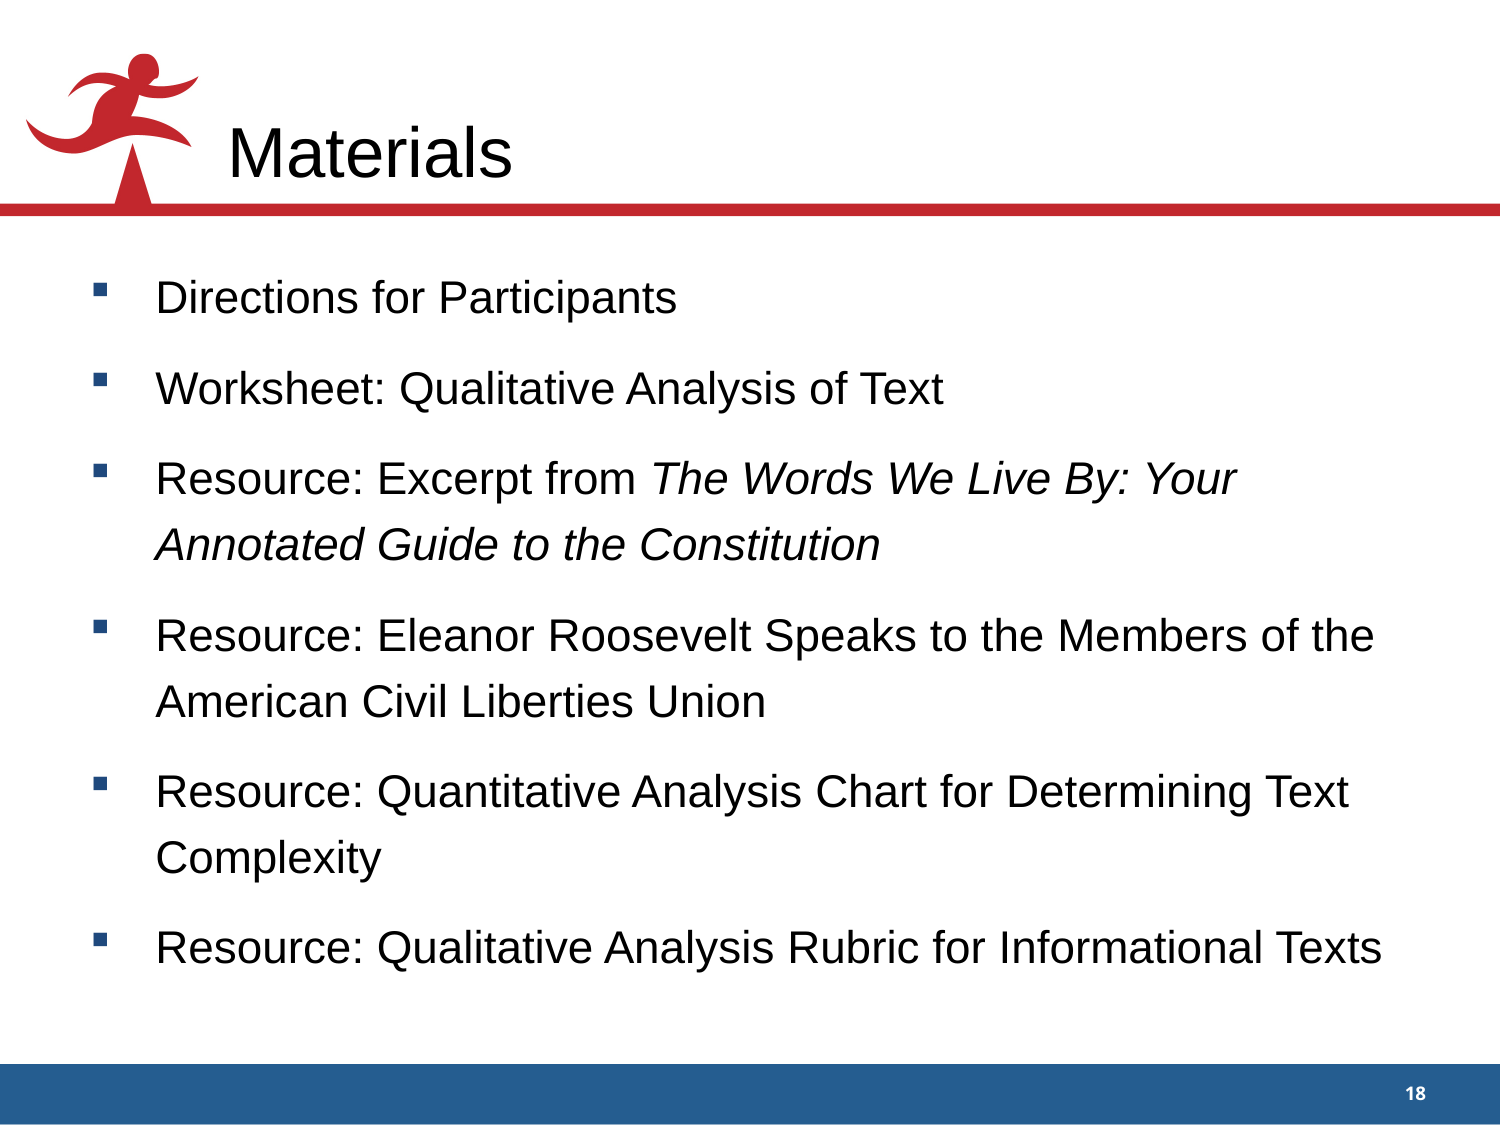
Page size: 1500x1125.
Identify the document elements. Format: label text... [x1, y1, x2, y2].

list Directions for Participants Worksheet: Qualitative Analysis of Text Resource: Excerpt from The Words We Live By: Your Annotated Guide to the Constitution Resource: Eleanor Roosevelt Speaks to the Members of the American Civil Liberties Union Resource: Quantitative Analysis Chart for Determining Text Complexity Resource: Qualitative Analysis Rubric for Informational Texts [75, 249, 1425, 1021]
title Materials [212, 50, 1375, 200]
picture [0, 0, 1500, 1125]
